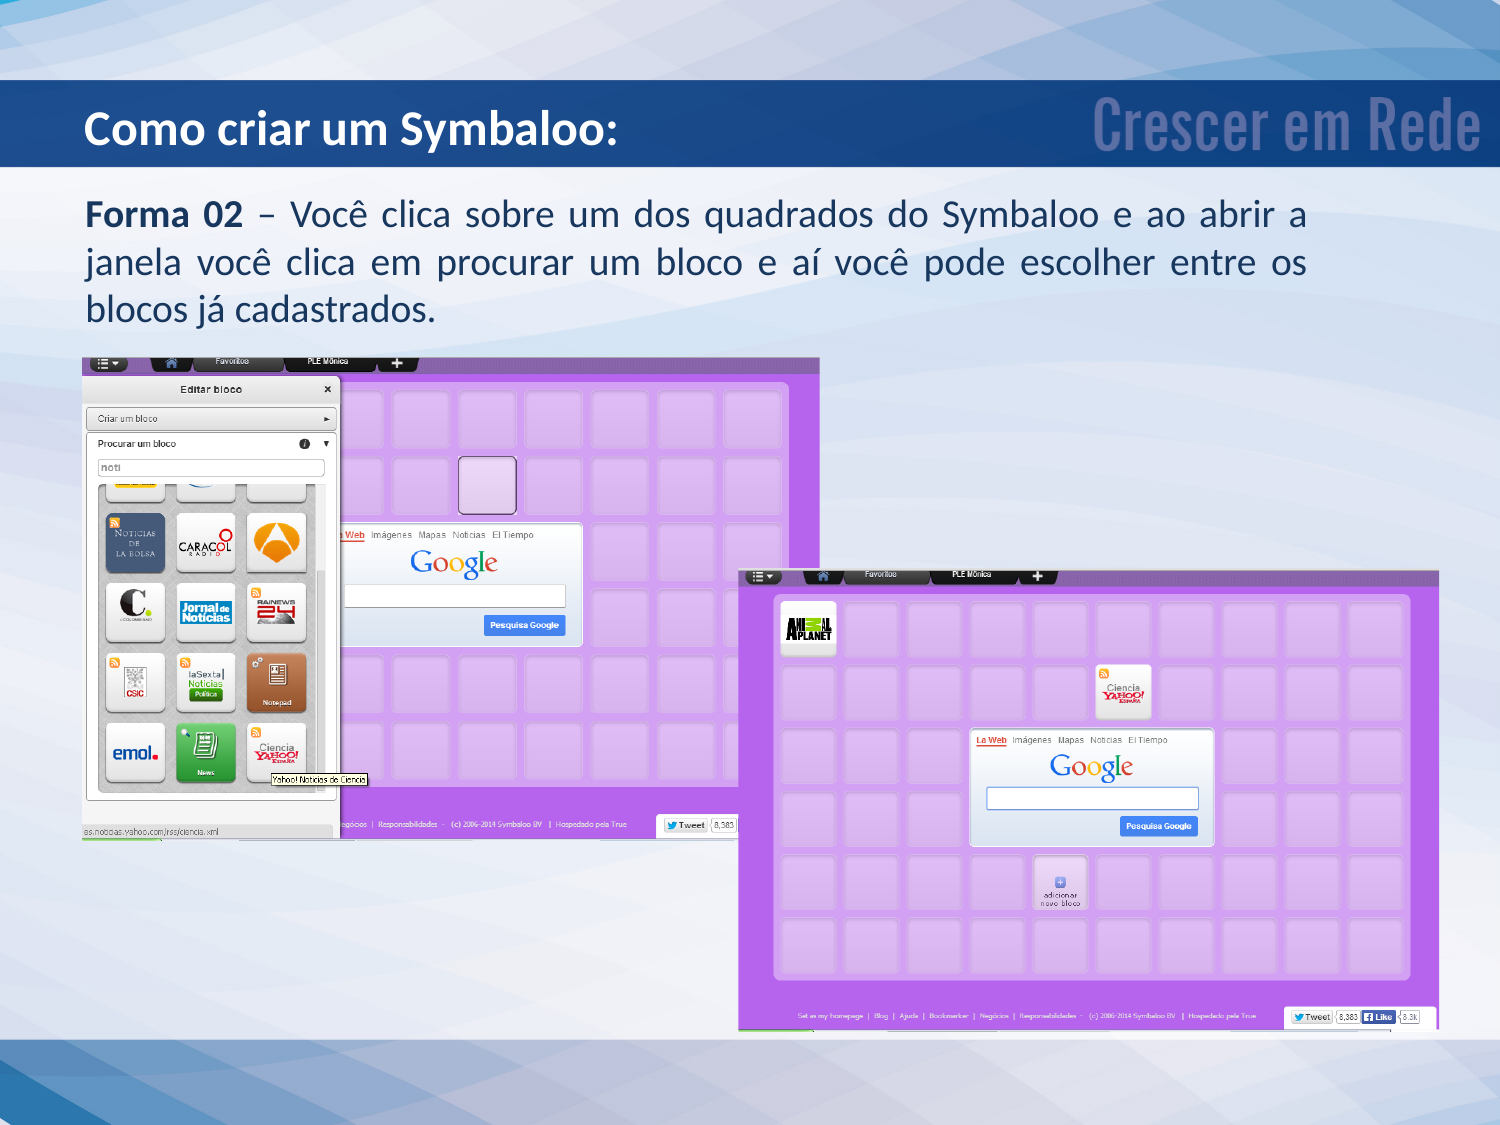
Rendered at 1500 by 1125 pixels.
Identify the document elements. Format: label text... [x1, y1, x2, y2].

text_box Como criar um Symbaloo: [70, 88, 1430, 163]
picture [0, 0, 1500, 1125]
text_box Forma 02 – Você clica sobre um dos quadrados do Symbaloo e ao abrir a janela você clica em procurar um bloco e aí você pode escolher entre os blocos já cadastrados. [70, 180, 1325, 339]
